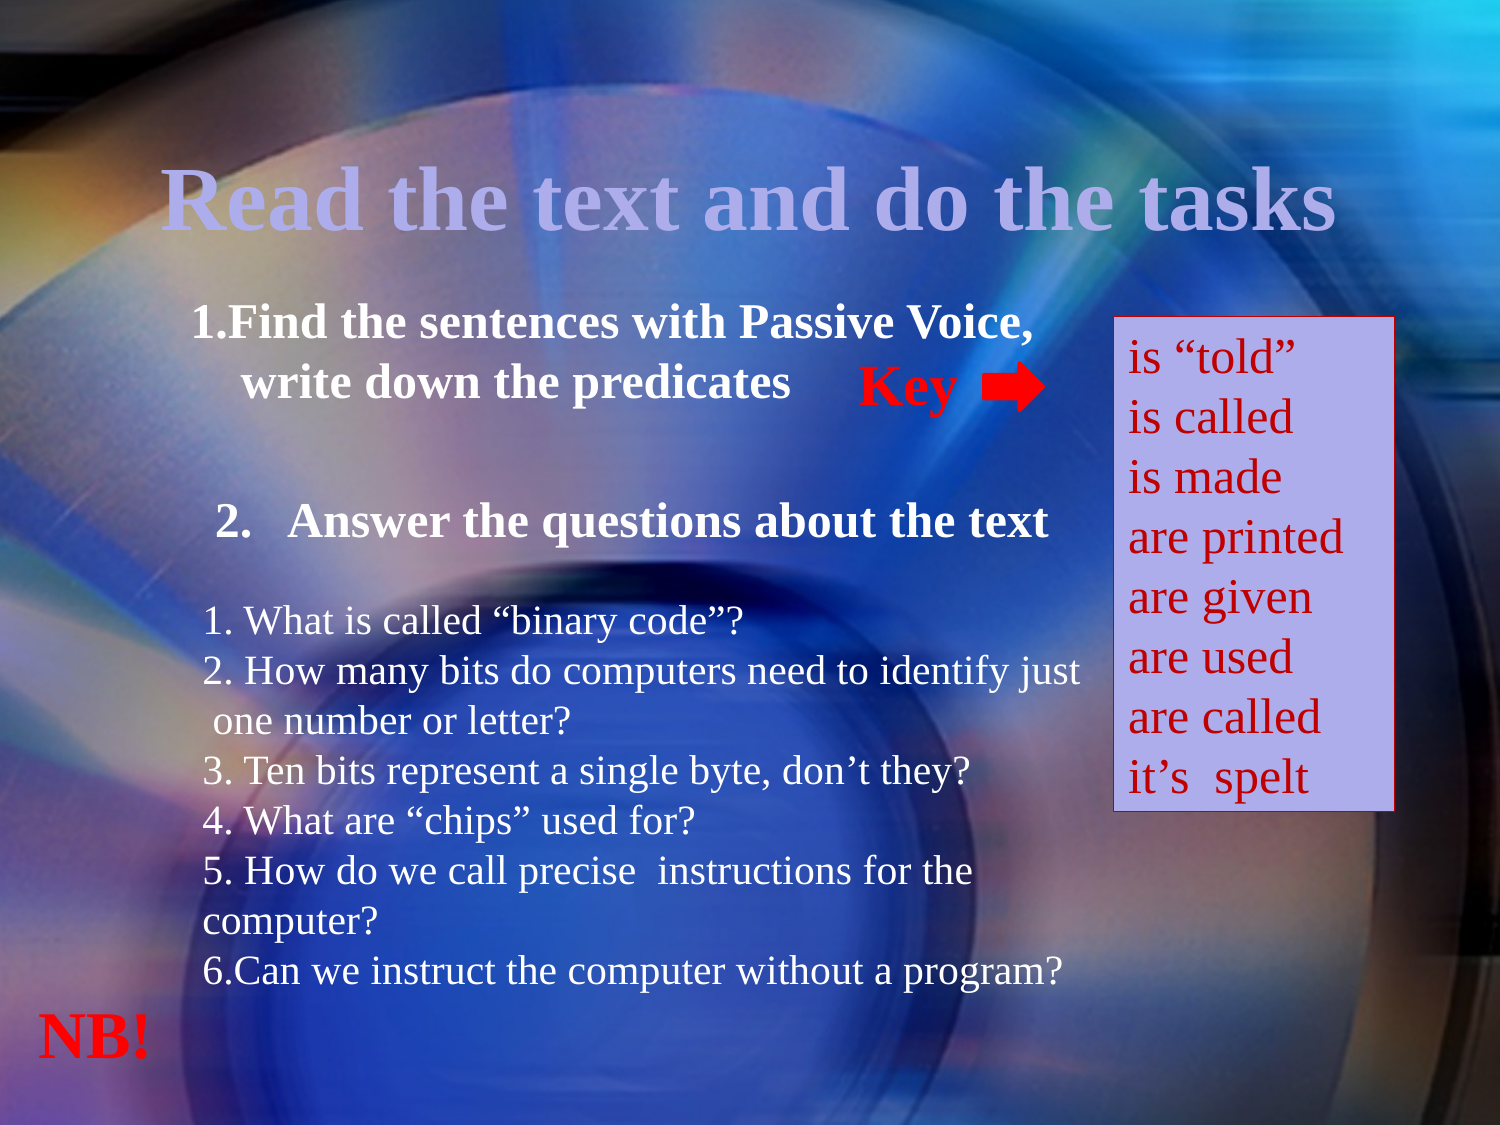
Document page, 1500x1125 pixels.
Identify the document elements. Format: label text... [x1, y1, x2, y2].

text_box 2. Answer the questions about the text 1. What is called “binary code”? 2. How many bits do computers need to identify just one number or letter? 3. Ten bits represent a single byte, don’t they? 4. What are “chips” used for? 5. How do we call precise instructions for the computer? 6.Can we instruct the computer without a program? [187, 480, 1102, 1001]
picture [0, 0, 1500, 1125]
text_box 1.Find the sentences with Passive Voice, write down the predicates [175, 281, 1336, 476]
text_box [982, 361, 1046, 413]
text_box is “told” is called is made are printed are given are used are called it’s spelt [1113, 316, 1395, 812]
text_box Key [785, 339, 1032, 425]
text_box NB! [23, 984, 211, 1079]
title Read the text and do the tasks [112, 99, 1388, 288]
